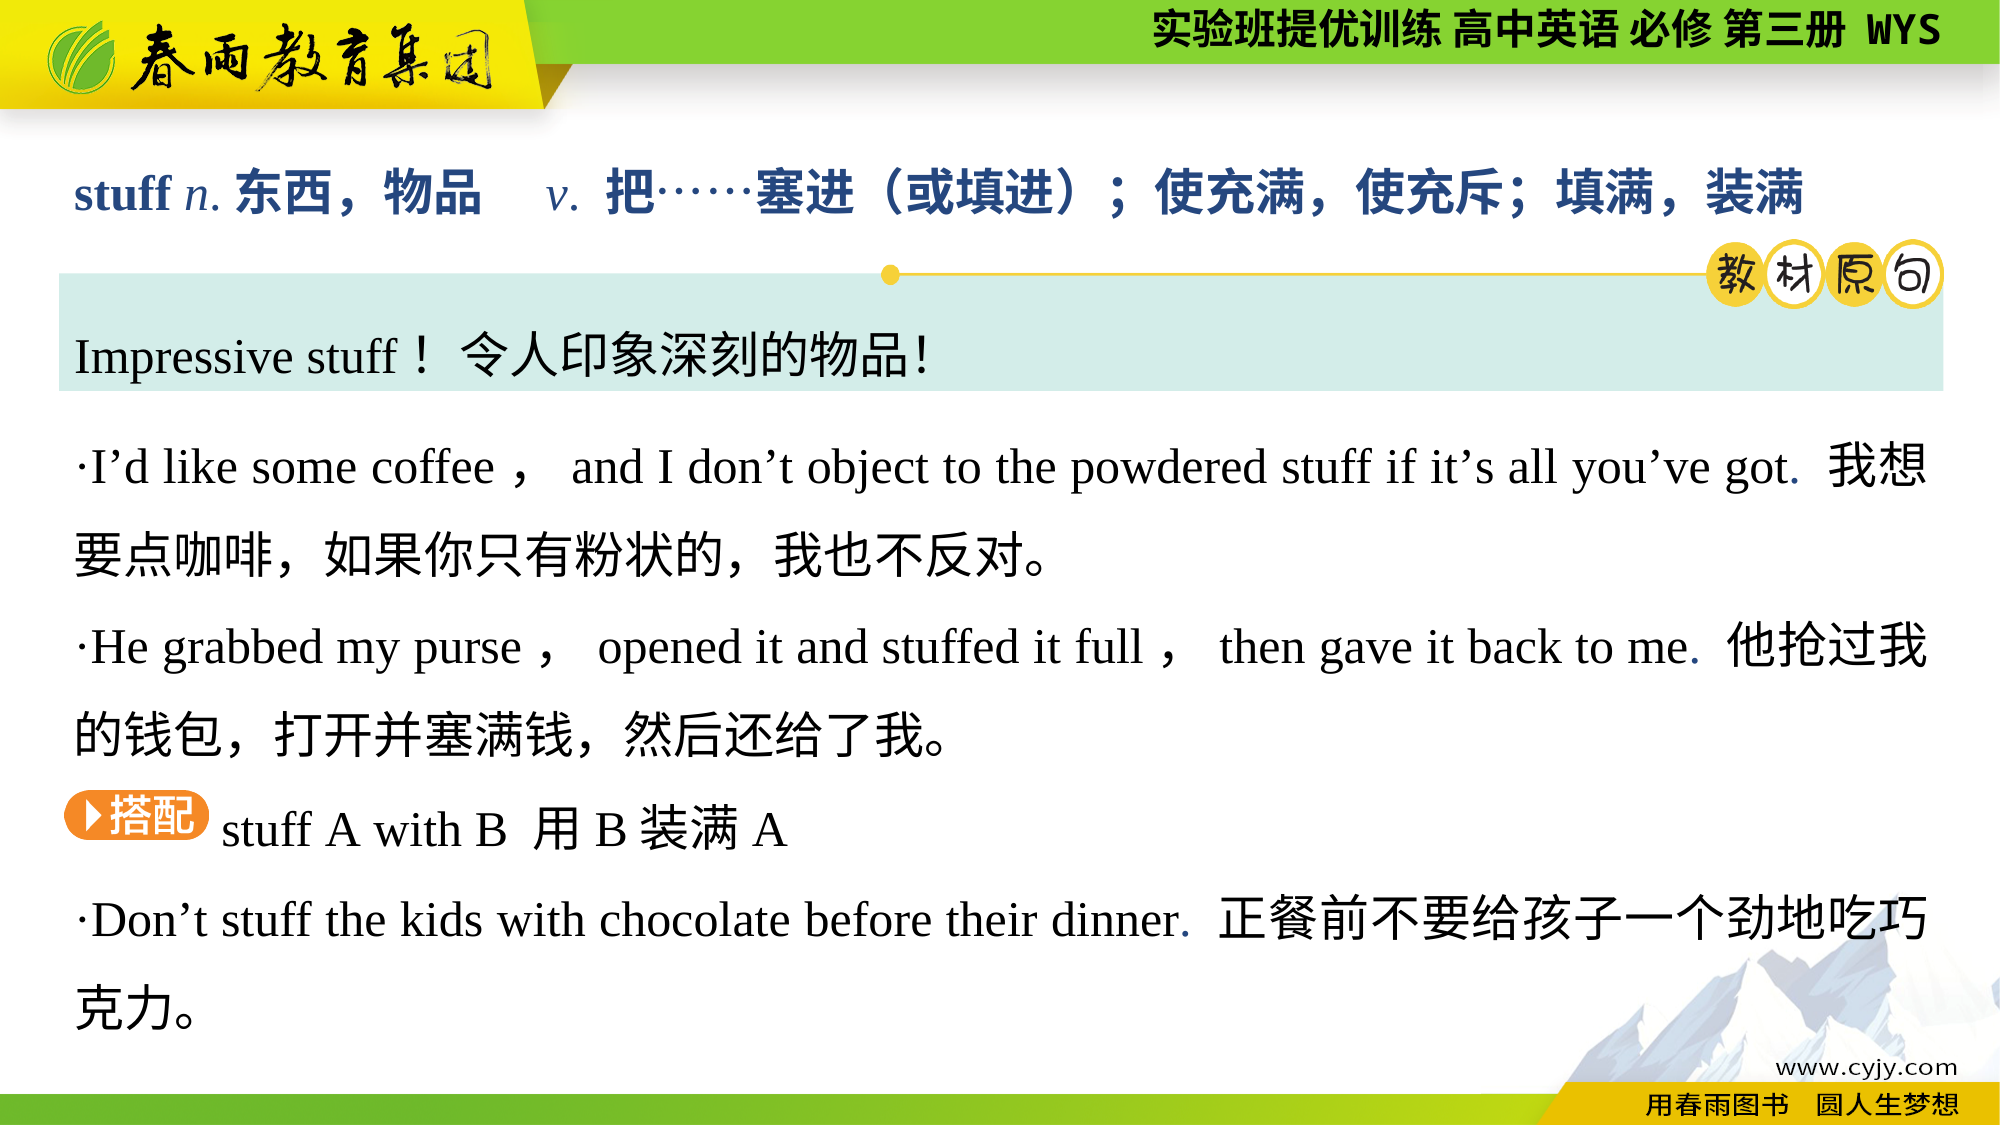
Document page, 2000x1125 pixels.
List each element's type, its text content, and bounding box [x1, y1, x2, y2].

list stuff n.东西，物品 v. 把……塞进（或填进）；使充满，使充斥；填满，装满 [59, 122, 1944, 217]
text_box stuff A with B 用B装满A ·Don’t stuff the kids with chocolate before their dinner. 正餐前不要给孩子一个劲地吃巧克力。 [59, 758, 1944, 1044]
text_box ·I’d like some coffee，and I don’t object to the powdered stuff if it’s all you’ve got. 我想要点咖啡，如果你只有粉状的，我也不反对。 ·He grabbed my purse，opened it and stuffed it full，then gave it back to me. 他抢过我的钱包，打开并塞满钱，然后还给了我。 [59, 396, 1944, 758]
picture [0, 0, 2000, 1125]
text_box Impressive stuff！令人印象深刻的物品！ [59, 273, 1944, 391]
